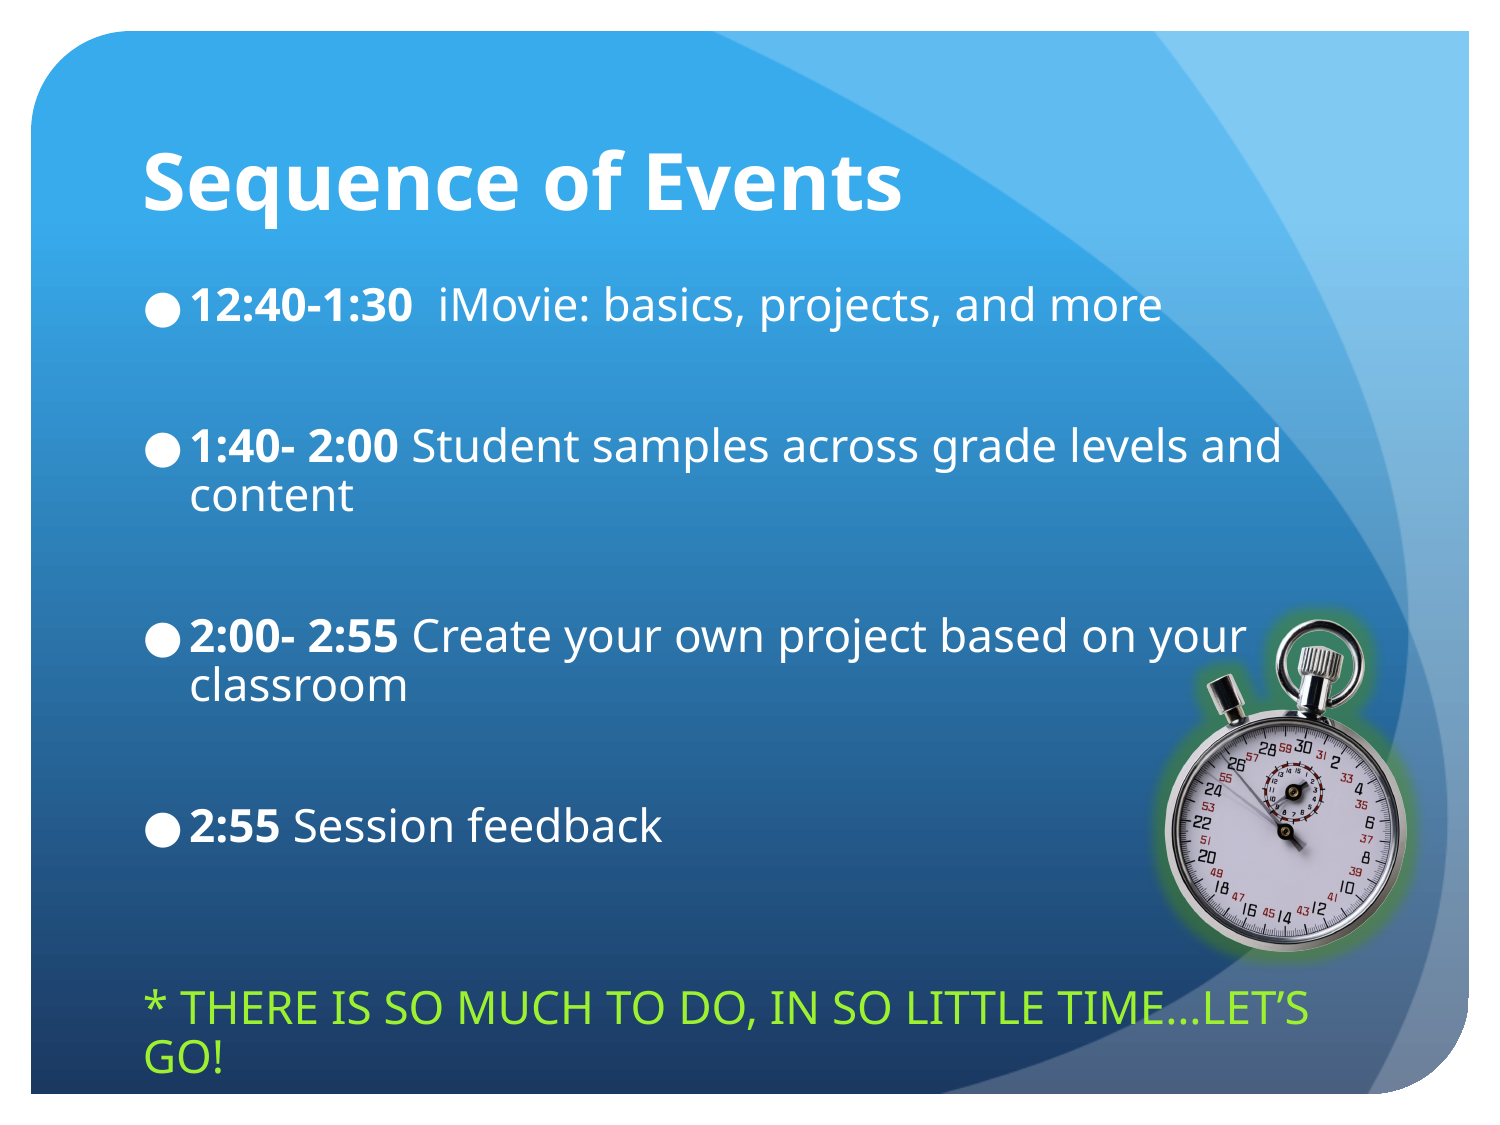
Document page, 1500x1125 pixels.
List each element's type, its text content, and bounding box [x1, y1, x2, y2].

title Sequence of Events [127, 62, 1372, 234]
list 12:40-1:30 iMovie: basics, projects, and more 1:40- 2:00 Student samples across grade levels and content 2:00- 2:55 Create your own project based on your classroom 2:55 Session feedback * THERE IS SO MUCH TO DO, IN SO LITTLE TIME…LET’S GO! [127, 274, 1372, 919]
picture [24, 30, 1473, 1094]
